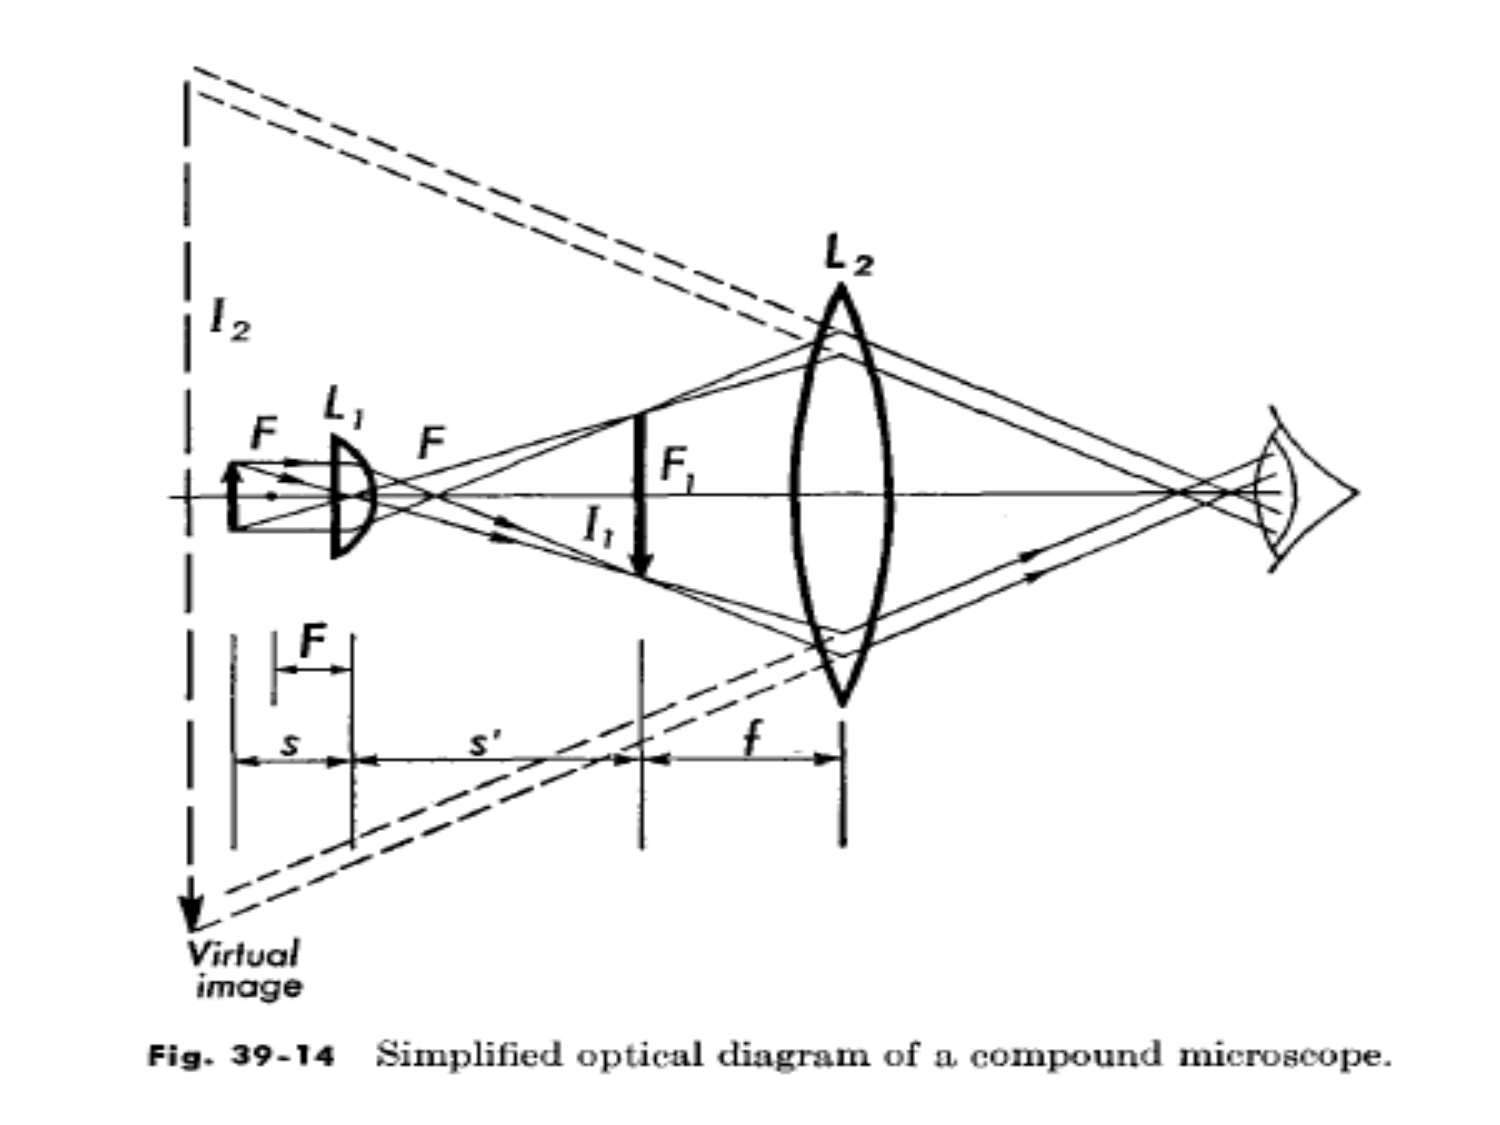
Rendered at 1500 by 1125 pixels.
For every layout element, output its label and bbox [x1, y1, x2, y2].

picture [74, 49, 1426, 1088]
